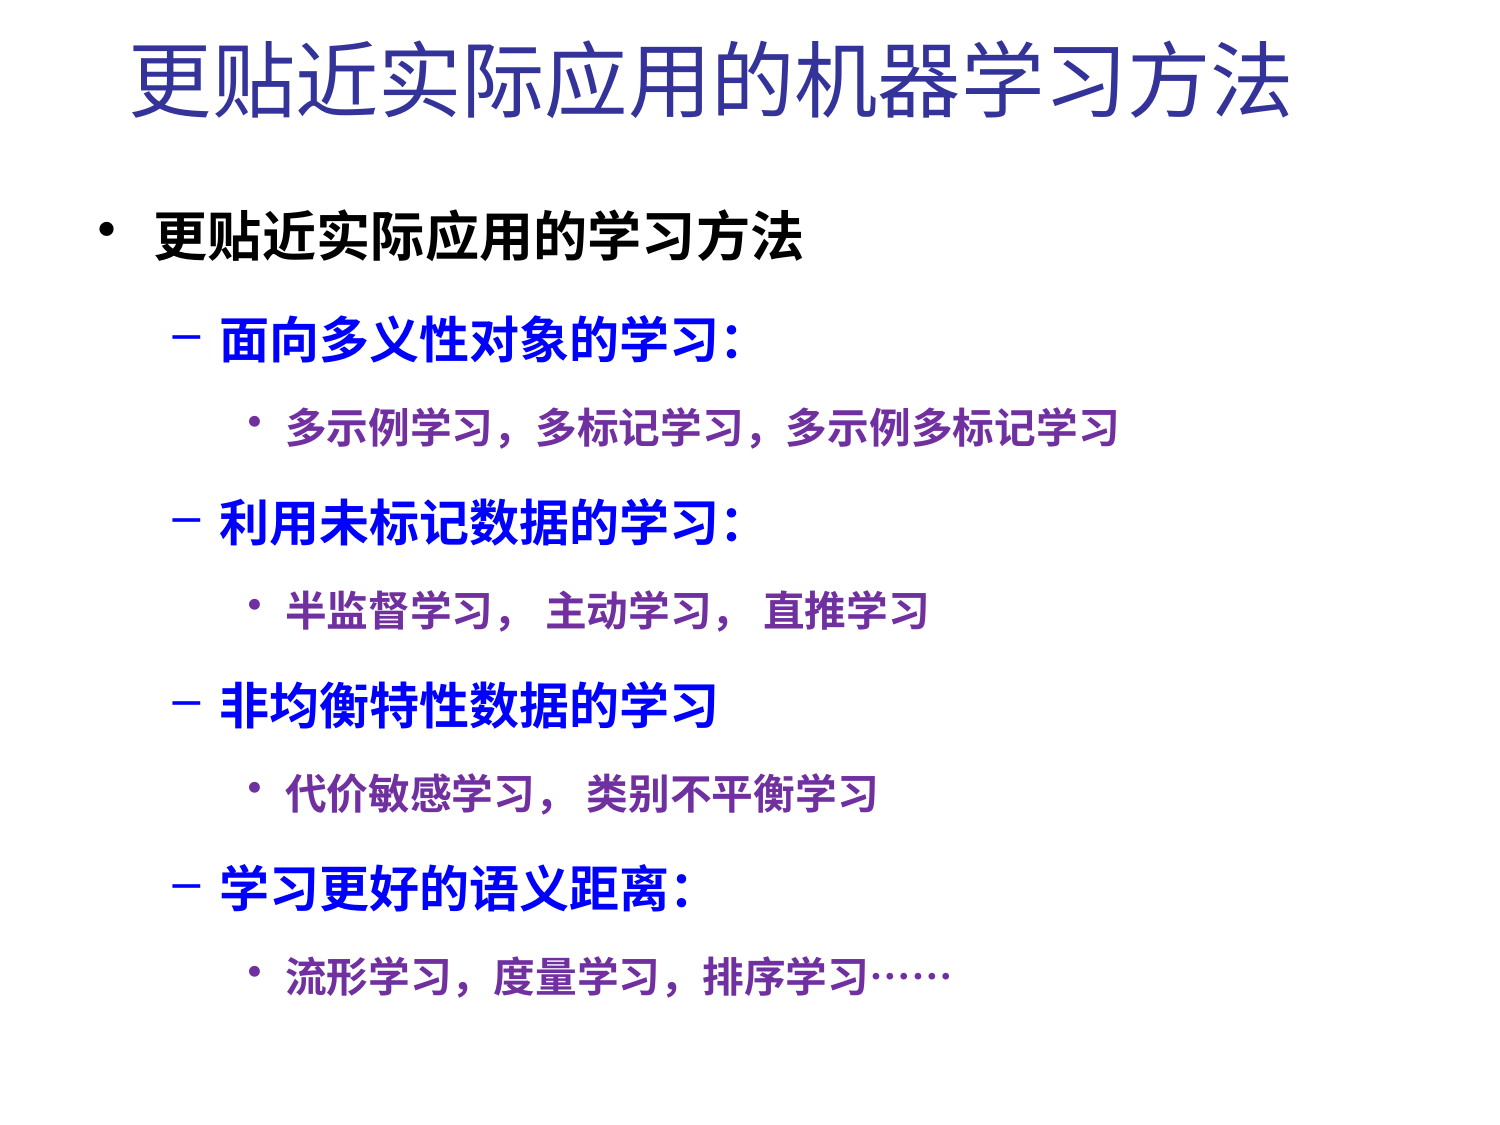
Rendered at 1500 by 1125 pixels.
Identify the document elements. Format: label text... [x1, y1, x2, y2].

title 更贴近实际应用的机器学习方法 [35, 43, 1388, 126]
list 更贴近实际应用的学习方法 面向多义性对象的学习： 多示例学习，多标记学习，多示例多标记学习 利用未标记数据的学习： 半监督学习， 主动学习， 直推学习 非均衡特性数据的学习 代价敏感学习， 类别不平衡学习 学习更好的语义距离： 流形学习，度量学习，排序学习…… [82, 202, 1477, 1065]
